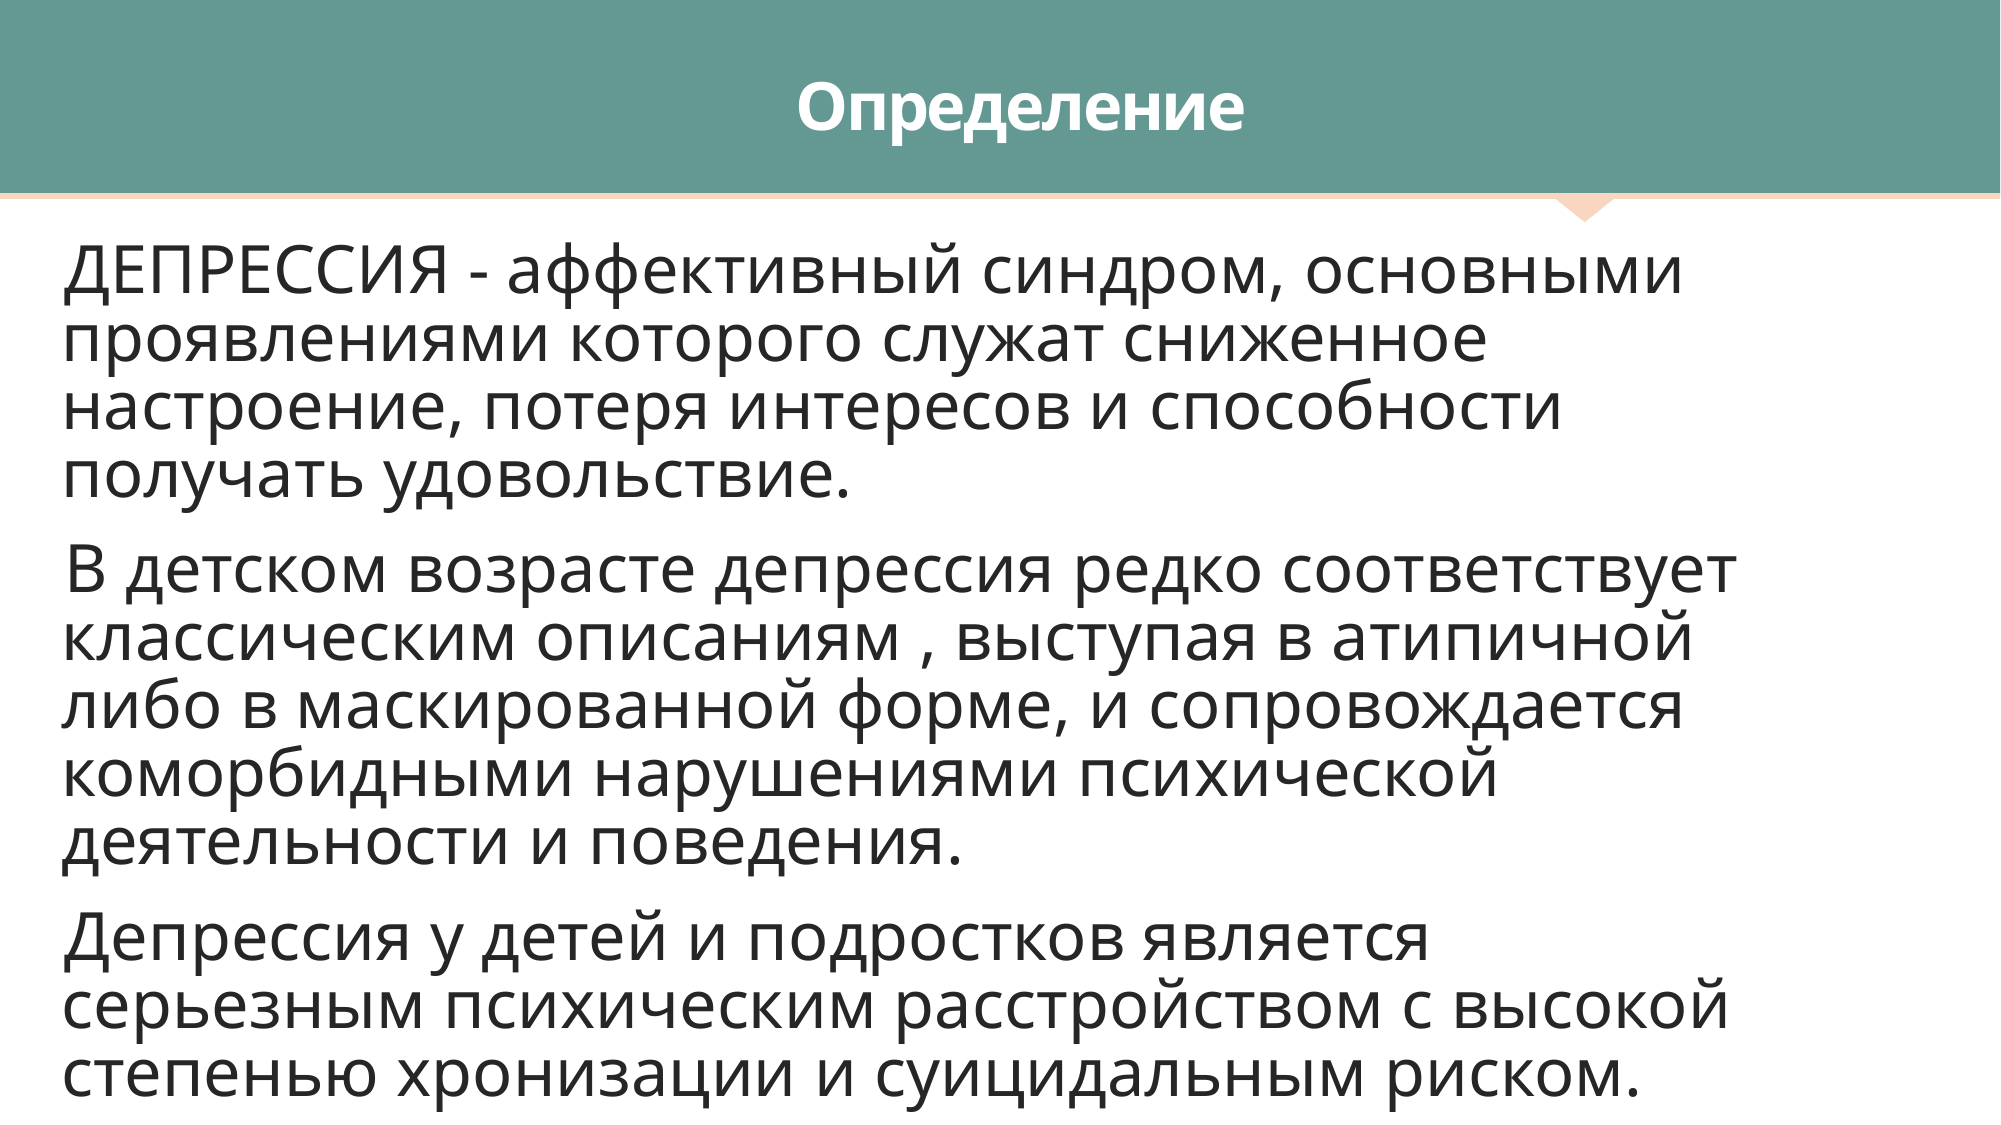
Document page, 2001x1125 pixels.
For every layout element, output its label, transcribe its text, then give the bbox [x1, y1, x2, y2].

list ДЕПРЕССИЯ - аффективный синдром, основными проявлениями которого служат сниженное настроение, потеря интересов и способности получать удовольствие. В детском возрасте депрессия редко соответствует классическим описаниям , выступая в атипичной либо в маскированной форме, и сопровождается коморбидными нарушениями психической деятельности и поведения. Депрессия у детей и подростков является серьезным психическим расстройством с высокой степенью хронизации и суицидальным риском. [31, 231, 1819, 1125]
title Определение [137, 24, 1905, 197]
